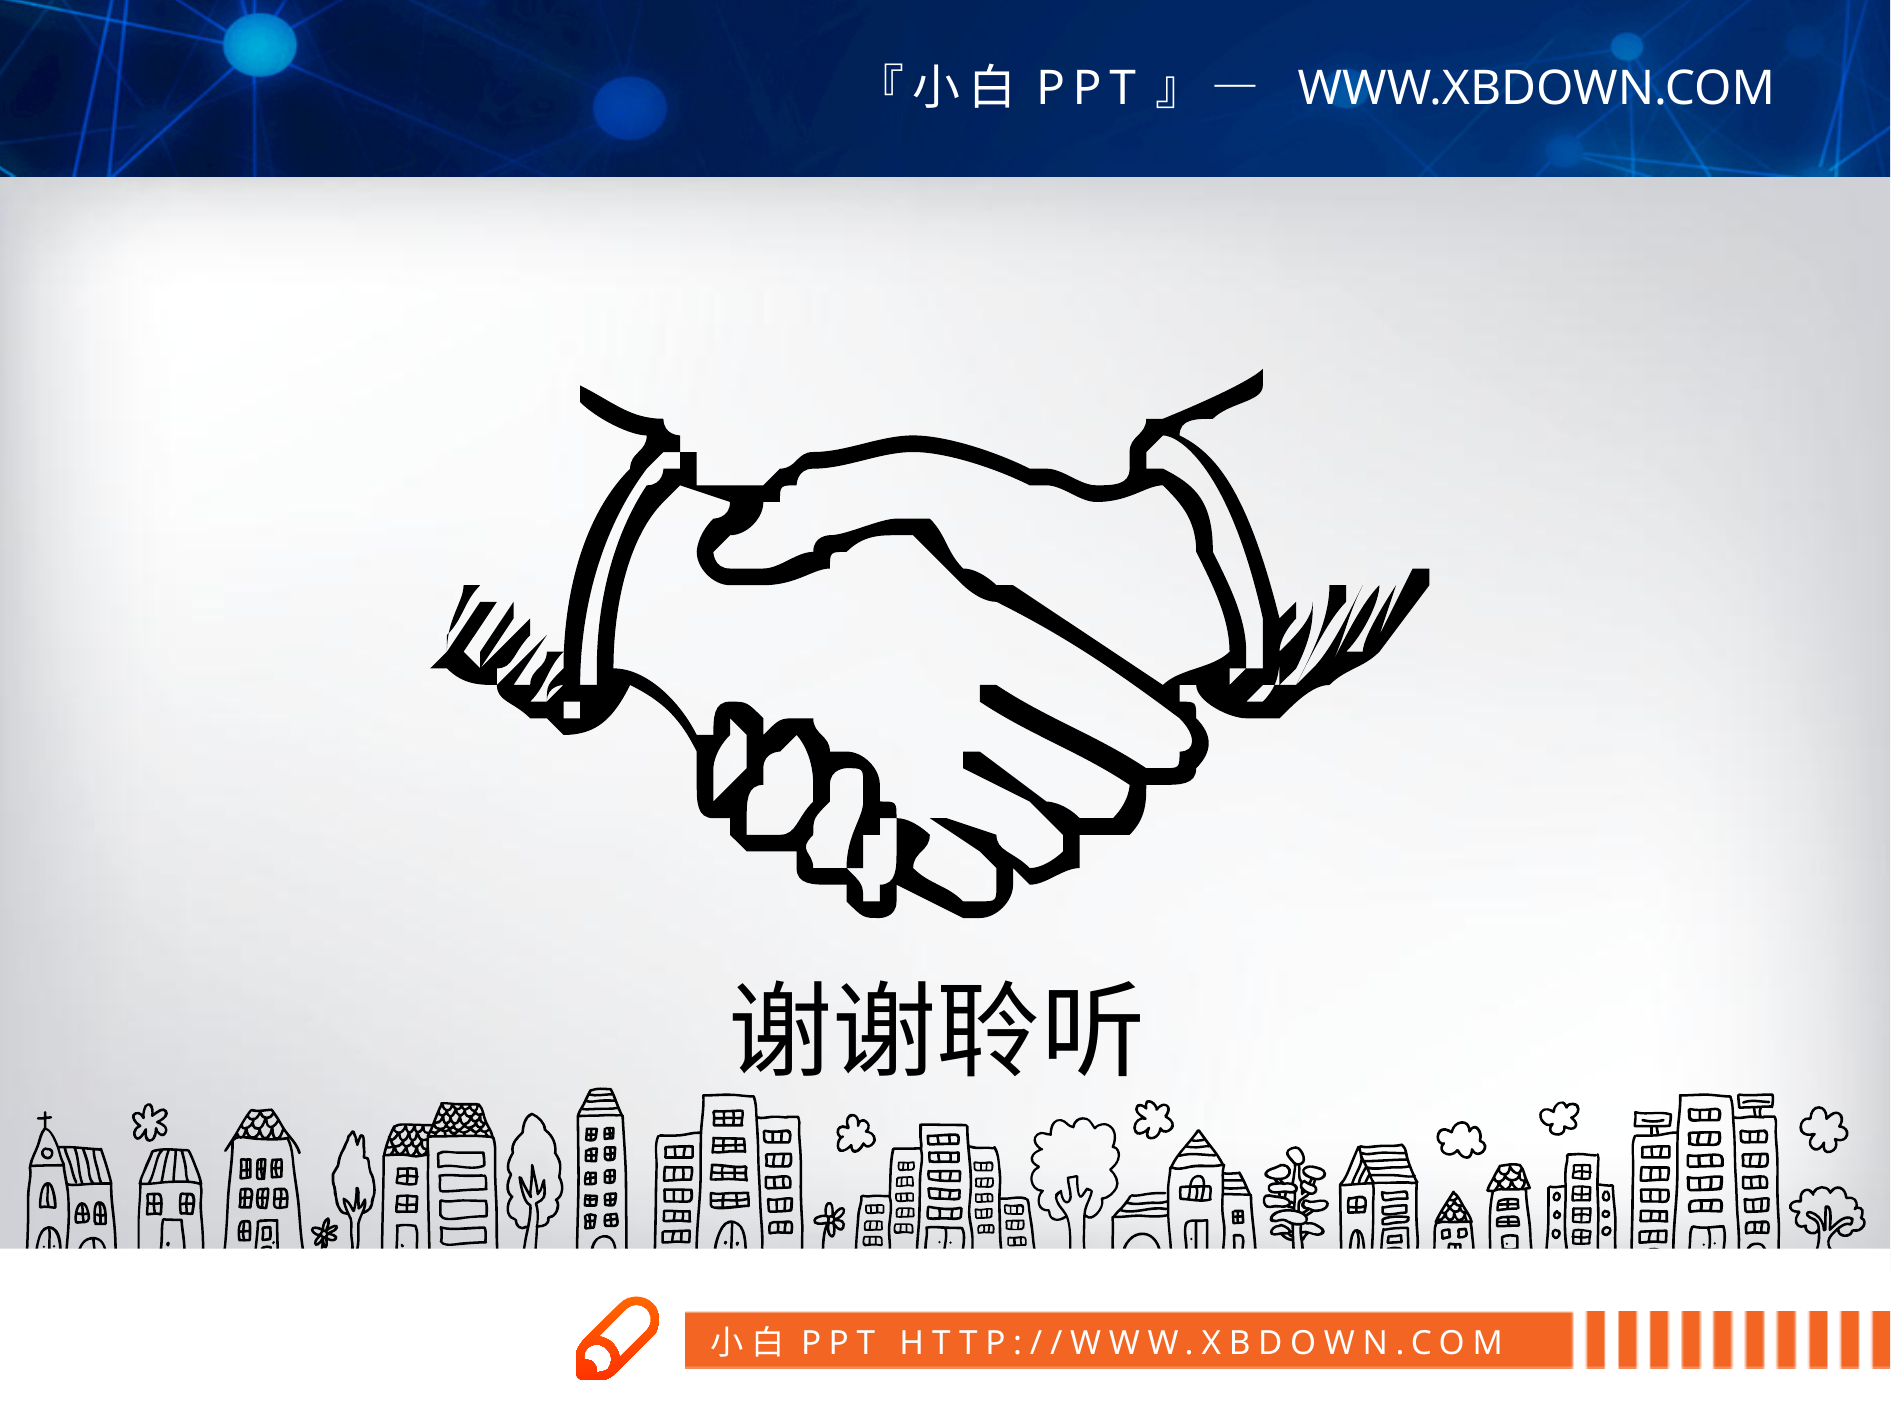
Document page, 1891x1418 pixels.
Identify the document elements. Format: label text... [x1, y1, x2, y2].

picture [1124, 1204, 1166, 1210]
picture [1691, 1229, 1708, 1248]
picture [1502, 1180, 1509, 1188]
picture [698, 1097, 761, 1248]
picture [1514, 1180, 1523, 1188]
picture [77, 1149, 90, 1183]
picture [588, 1096, 613, 1100]
picture [1130, 1195, 1166, 1202]
picture [67, 1149, 80, 1183]
picture [891, 1150, 920, 1248]
picture [595, 1238, 613, 1248]
text_box 谢谢聆听 [713, 957, 1180, 1097]
picture [1183, 1148, 1213, 1153]
picture [1362, 1147, 1404, 1152]
picture [1187, 1222, 1194, 1248]
picture [1512, 1166, 1520, 1171]
picture [347, 1205, 362, 1248]
picture [335, 1135, 373, 1211]
picture [142, 1152, 158, 1182]
text_box [430, 368, 1430, 919]
picture [184, 1152, 198, 1181]
picture [1711, 1228, 1723, 1248]
picture [1373, 1177, 1414, 1181]
picture [1508, 1172, 1517, 1178]
picture [1809, 1214, 1819, 1221]
picture [1792, 1189, 1863, 1234]
picture [1367, 1161, 1407, 1167]
picture [258, 1222, 276, 1248]
picture [274, 1124, 281, 1137]
picture [1225, 1182, 1244, 1187]
picture [175, 1152, 185, 1180]
picture [429, 1138, 495, 1248]
picture [140, 1183, 201, 1248]
picture [397, 1146, 404, 1152]
picture [163, 1221, 183, 1248]
picture [420, 1132, 427, 1138]
picture [401, 1131, 407, 1138]
picture [1490, 1182, 1497, 1189]
picture [1491, 1191, 1529, 1248]
picture [1303, 1184, 1314, 1192]
picture [1001, 1199, 1032, 1248]
picture [509, 1116, 560, 1226]
picture [585, 1102, 616, 1108]
picture [1361, 1171, 1368, 1182]
picture [1302, 1225, 1321, 1233]
picture [268, 1116, 276, 1125]
picture [69, 1185, 114, 1248]
picture [255, 1117, 263, 1127]
picture [262, 1124, 270, 1136]
picture [95, 1240, 103, 1248]
picture [858, 1197, 889, 1248]
picture [1198, 1222, 1205, 1248]
picture [1599, 1186, 1614, 1248]
picture [33, 1131, 61, 1164]
picture [817, 1218, 827, 1222]
picture [227, 1139, 301, 1248]
picture [39, 1230, 48, 1248]
picture [1225, 1175, 1240, 1179]
picture [1289, 1150, 1302, 1163]
picture [1633, 1134, 1676, 1248]
picture [0, 0, 1891, 1248]
picture [1273, 1227, 1287, 1233]
picture [1274, 1212, 1305, 1222]
picture [384, 1156, 428, 1248]
picture [398, 1227, 415, 1248]
picture [1504, 1237, 1516, 1248]
picture [1224, 1196, 1253, 1248]
picture [1352, 1233, 1357, 1248]
picture [82, 1240, 92, 1248]
picture [1295, 1168, 1302, 1209]
picture [1675, 1096, 1737, 1248]
picture [1127, 1236, 1157, 1248]
picture [717, 1224, 730, 1248]
picture [1637, 1114, 1669, 1124]
picture [1355, 1164, 1364, 1182]
picture [96, 1151, 109, 1182]
picture [524, 1180, 543, 1248]
picture [1735, 1118, 1777, 1248]
picture [1118, 1210, 1166, 1215]
picture [827, 1205, 831, 1215]
picture [1058, 1178, 1090, 1248]
picture [1374, 1184, 1416, 1248]
picture [1456, 1212, 1463, 1218]
picture [1370, 1168, 1411, 1175]
picture [1236, 1237, 1241, 1248]
picture [1170, 1167, 1223, 1248]
picture [758, 1118, 801, 1248]
picture [1190, 1142, 1206, 1146]
picture [733, 1224, 744, 1248]
picture [581, 1110, 619, 1114]
picture [409, 1146, 414, 1154]
picture [86, 1150, 99, 1182]
picture [579, 1117, 625, 1248]
picture [1344, 1152, 1360, 1183]
picture [1740, 1096, 1771, 1106]
picture [1114, 1217, 1169, 1248]
picture [1363, 1154, 1405, 1159]
picture [1268, 1167, 1288, 1177]
picture [1548, 1188, 1565, 1248]
picture [29, 1167, 67, 1248]
picture [1496, 1173, 1503, 1180]
picture [248, 1127, 258, 1136]
picture [1819, 1209, 1850, 1248]
picture [1174, 1156, 1219, 1167]
picture [393, 1138, 401, 1144]
picture [971, 1149, 999, 1248]
picture [51, 1230, 58, 1248]
picture [927, 1229, 944, 1248]
picture [1383, 1230, 1407, 1248]
picture [946, 1230, 962, 1248]
picture [60, 1149, 74, 1183]
picture [1295, 1226, 1301, 1248]
picture [164, 1151, 174, 1181]
picture [244, 1119, 251, 1127]
picture [152, 1151, 166, 1182]
picture [1033, 1120, 1117, 1218]
picture [1305, 1168, 1323, 1177]
picture [1305, 1202, 1325, 1209]
picture [1266, 1197, 1288, 1205]
picture [836, 1210, 842, 1217]
picture [1567, 1156, 1597, 1248]
picture [1271, 1185, 1294, 1191]
picture [657, 1135, 699, 1248]
picture [685, 1311, 1891, 1369]
picture [1436, 1223, 1472, 1248]
picture [1342, 1185, 1372, 1248]
picture [919, 1126, 971, 1248]
